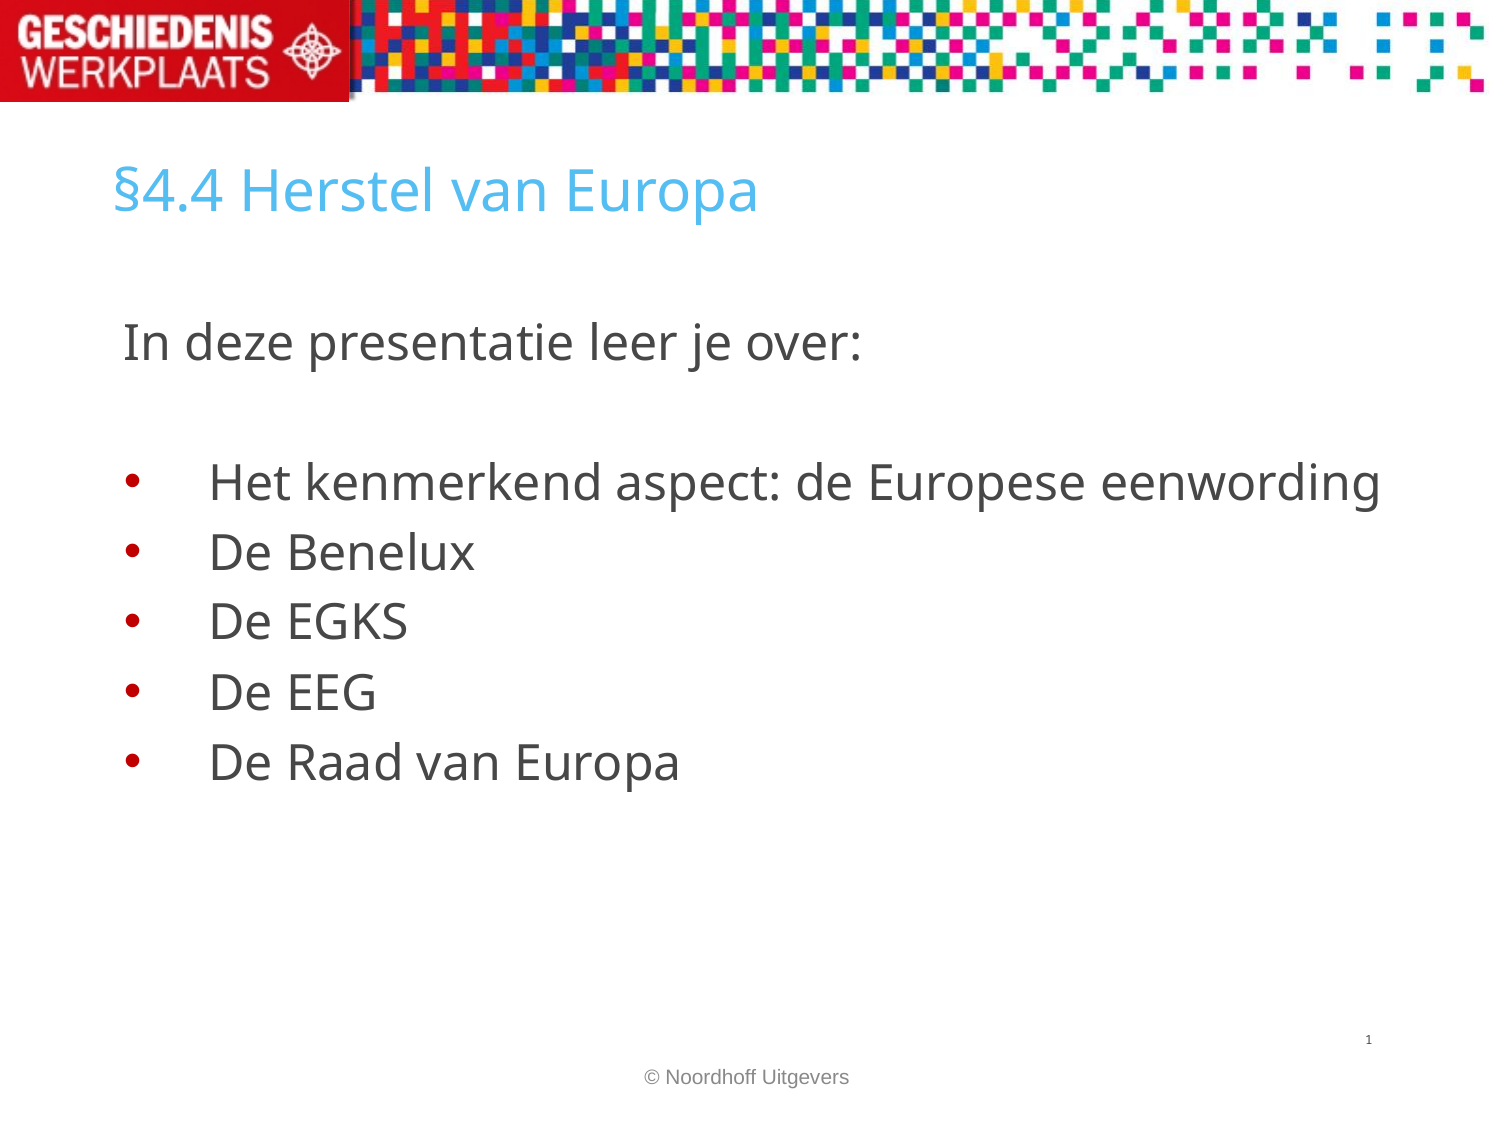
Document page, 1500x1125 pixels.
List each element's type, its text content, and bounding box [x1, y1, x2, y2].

title §4.4 Herstel van Europa [112, 145, 1401, 256]
list In deze presentatie leer je over: Het kenmerkend aspect: de Europese eenwording De Benelux De EGKS De EEG De Raad van Europa [123, 302, 1421, 988]
text_box © Noordhoff Uitgevers [512, 1045, 988, 1106]
slide_number 1 [1325, 1025, 1388, 1063]
picture [0, 0, 1500, 1125]
